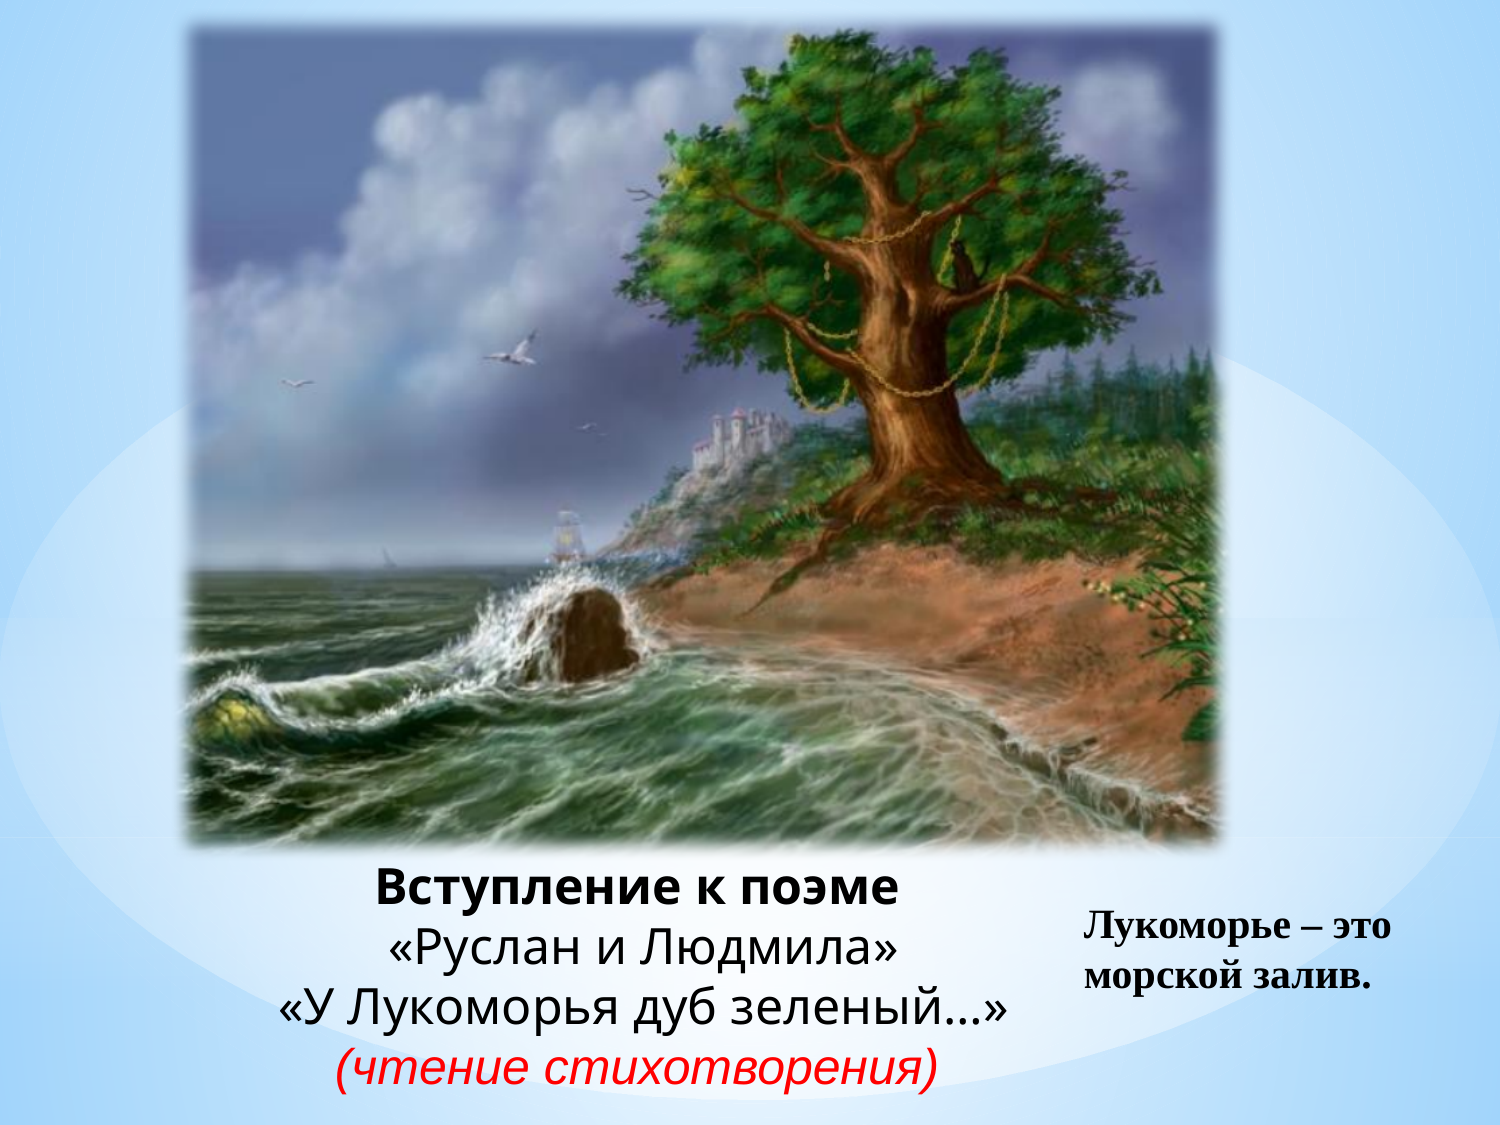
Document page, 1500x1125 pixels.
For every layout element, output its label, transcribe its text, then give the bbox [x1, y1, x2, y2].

text_box Вступление к поэме «Руслан и Людмила» «У Лукоморья дуб зеленый…» (чтение стихотворения) [218, 869, 1069, 1107]
text_box Лукоморье – это морской залив. [1068, 889, 1409, 1055]
picture [170, 8, 1235, 861]
